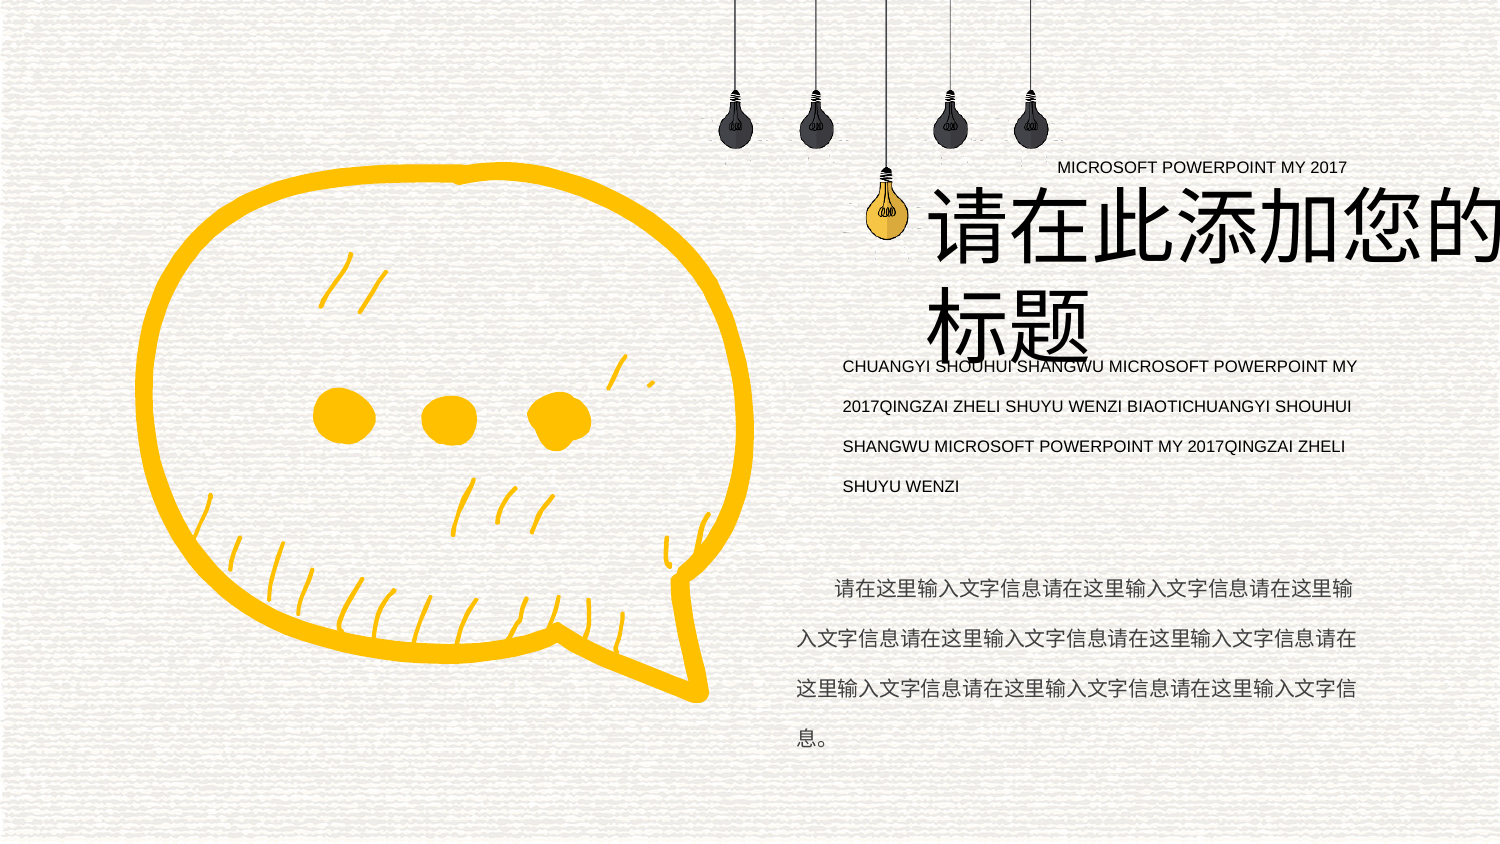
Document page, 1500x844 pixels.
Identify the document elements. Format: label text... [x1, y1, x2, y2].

text_box CHUANGYI SHOUHUI SHANGWU MICROSOFT POWERPOINT MY 2017QINGZAI ZHELI SHUYU WENZI BIAOTICHUANGYI SHOUHUI SHANGWU MICROSOFT POWERPOINT MY 2017QINGZAI ZHELI SHUYU WENZI [828, 328, 1389, 503]
picture [0, 0, 1500, 844]
text_box MICROSOFT POWERPOINT MY 2017 [1067, 149, 1363, 185]
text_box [134, 161, 755, 704]
text_box 请在这里输入文字信息请在这里输入文字信息请在这里输入文字信息请在这里输入文字信息请在这里输入文字信息请在这里输入文字信息请在这里输入文字信息请在这里输入文字信息。 [781, 543, 1388, 808]
text_box 请在此添加您的标题 [910, 167, 1500, 382]
